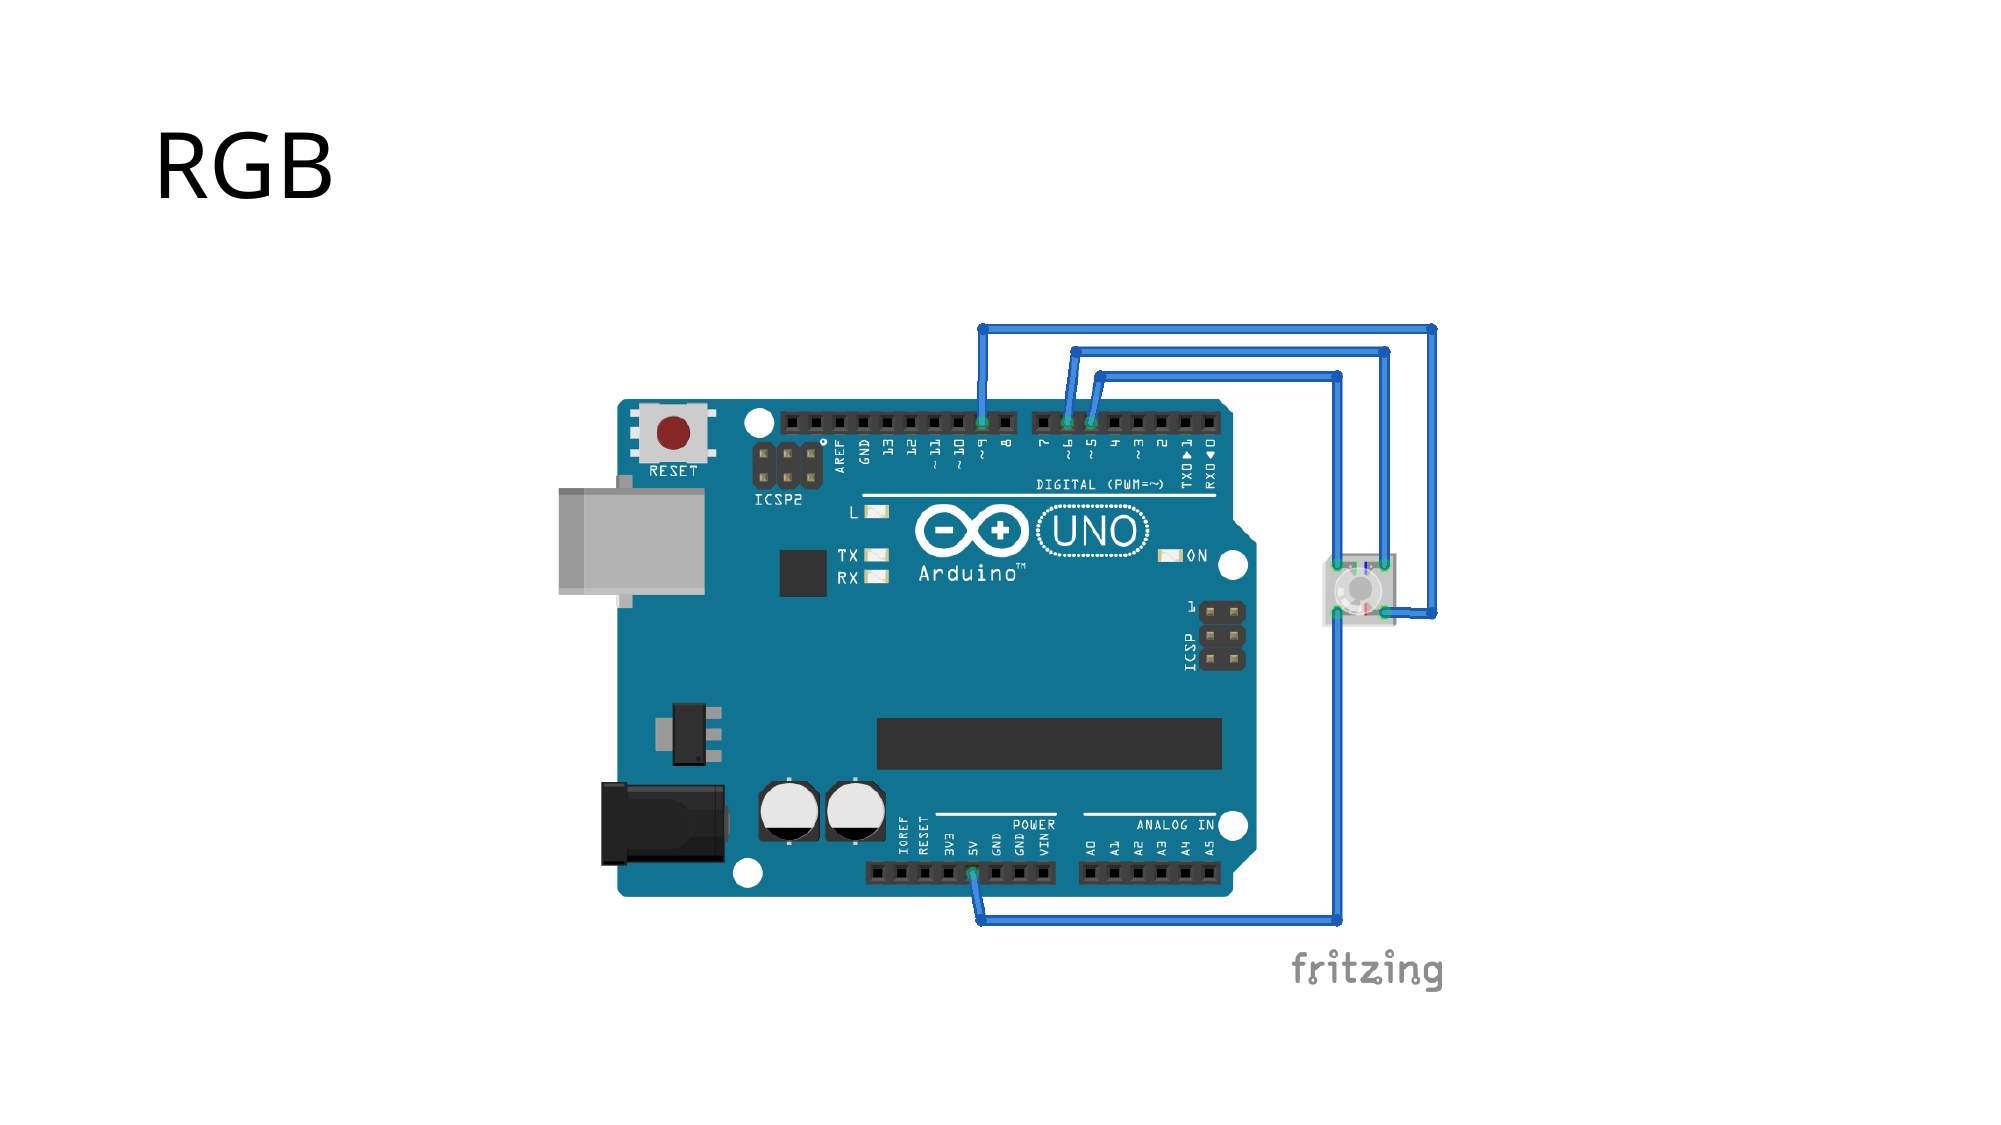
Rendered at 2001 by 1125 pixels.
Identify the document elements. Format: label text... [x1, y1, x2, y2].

title RGB [137, 59, 1863, 278]
picture [558, 318, 1442, 992]
